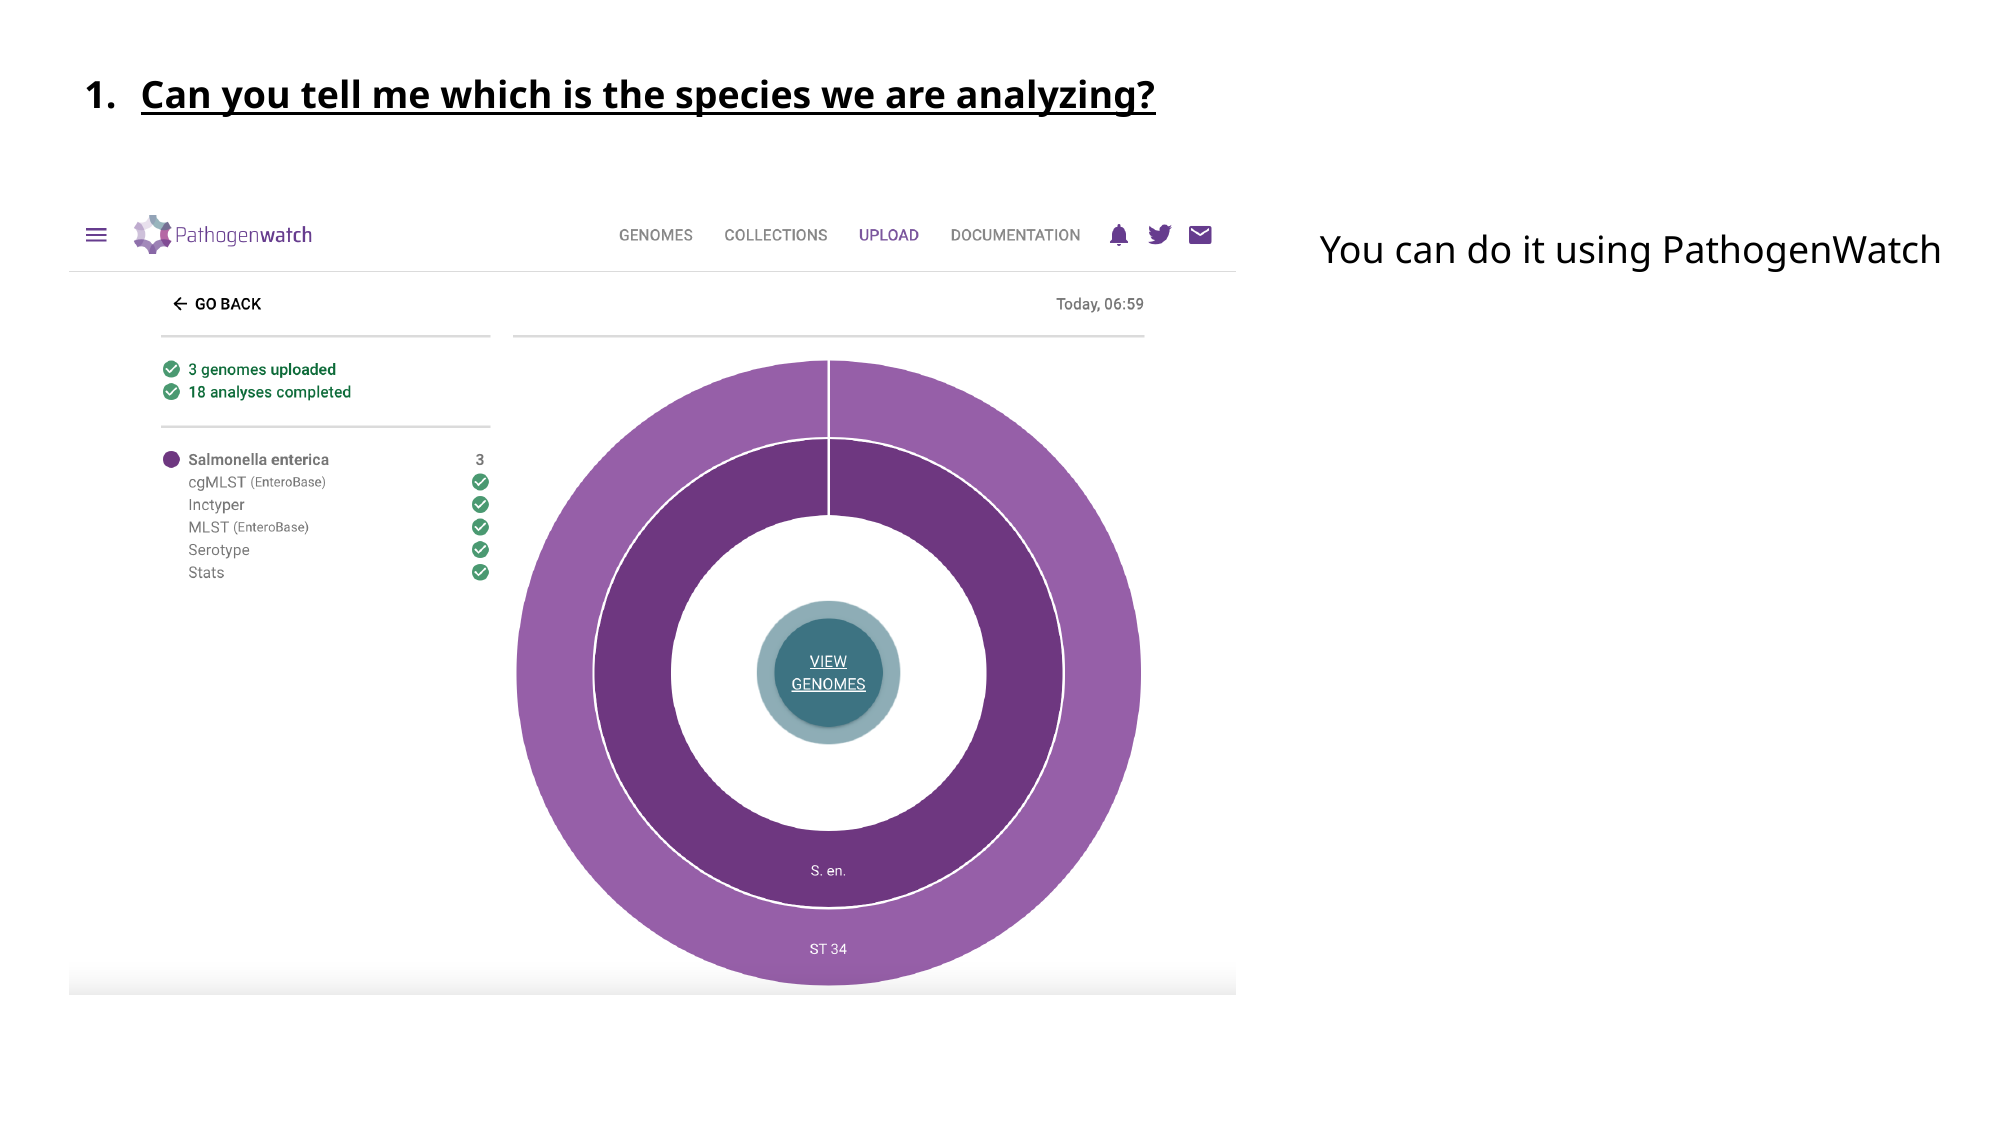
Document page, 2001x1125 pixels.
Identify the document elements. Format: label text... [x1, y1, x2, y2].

picture [68, 203, 1236, 995]
text_box You can do it using PathogenWatch [1305, 218, 1958, 369]
text_box Can you tell me which is the species we are analyzing? [69, 63, 1629, 124]
